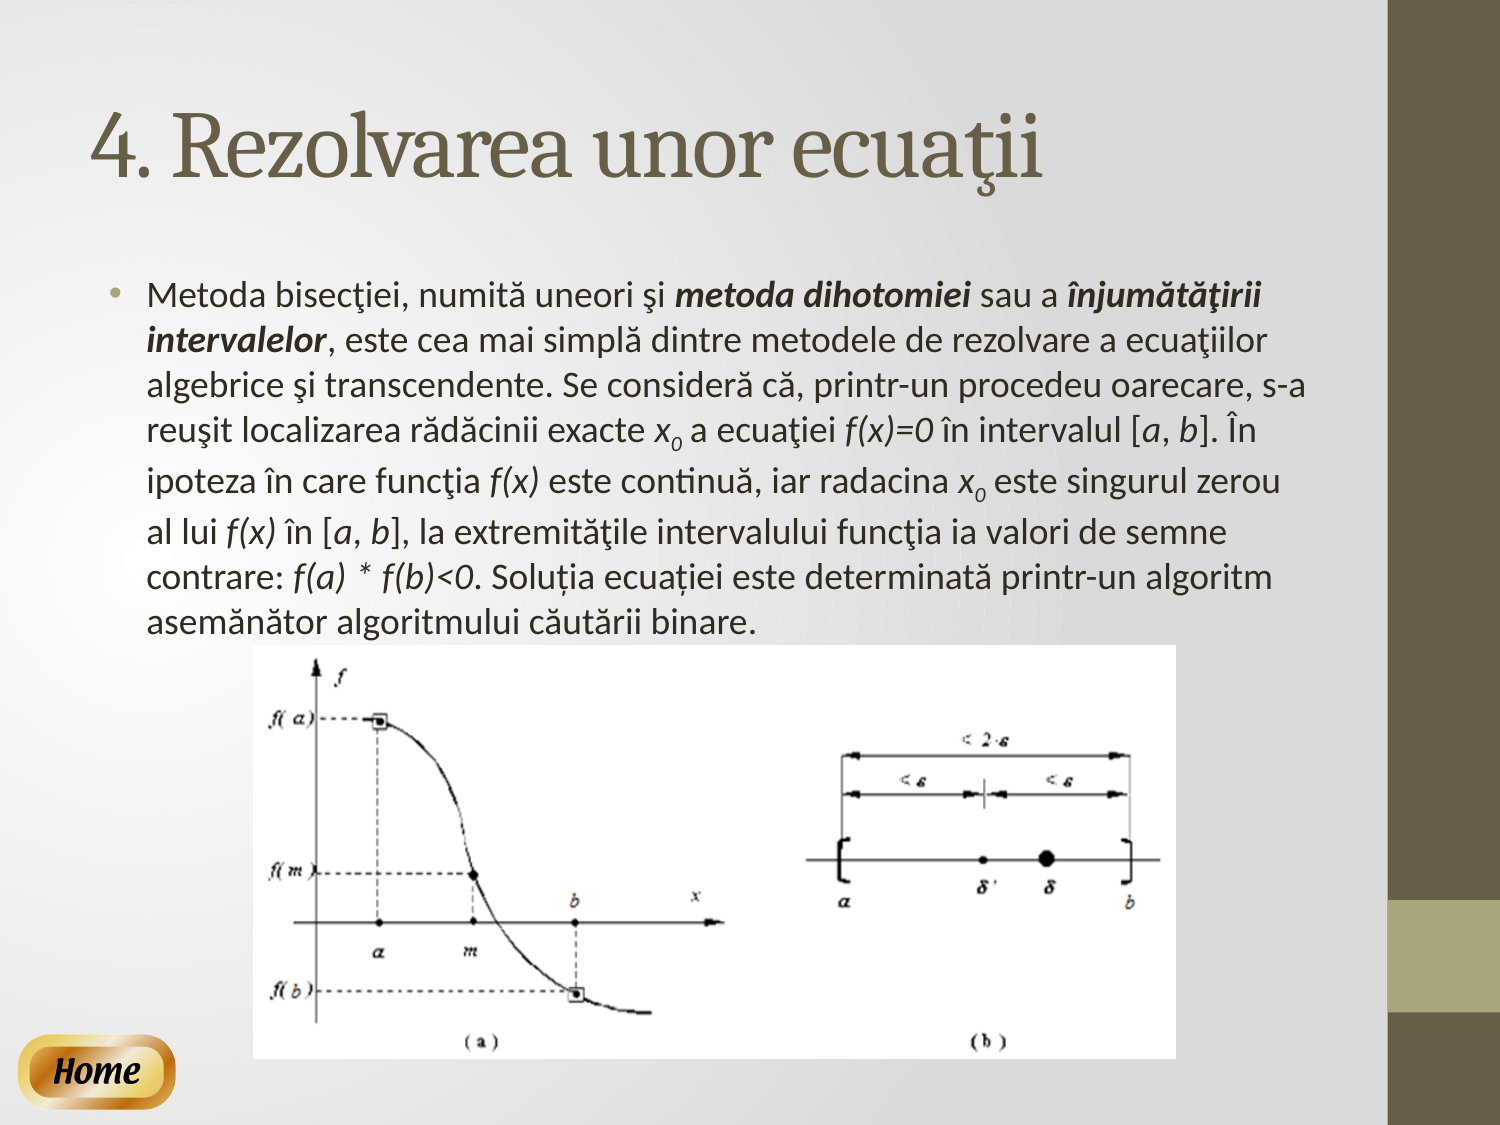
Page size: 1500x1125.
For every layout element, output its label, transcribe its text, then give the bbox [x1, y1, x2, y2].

list Metoda bisecţiei, numită uneori şi metoda dihotomiei sau a înjumătăţirii intervalelor, este cea mai simplă dintre metodele de rezolvare a ecuaţiilor algebrice şi transcendente. Se consideră că, printr-un procedeu oarecare, s-a reuşit localizarea rădăcinii exacte x0 a ecuaţiei f(x)=0 în intervalul [a, b]. În ipoteza în care funcţia f(x) este continuă, iar radacina x0 este singurul zerou al lui f(x) în [a, b], la extremităţile intervalului funcţia ia valori de semne contrare: f(a) * f(b)<0. Soluţia ecuaţiei este determinată printr-un algoritm asemănător algoritmului căutării binare. [75, 262, 1325, 1050]
picture [253, 644, 1176, 1060]
picture [17, 1034, 177, 1110]
title 4. Rezolvarea unor ecuaţii [75, 45, 1325, 233]
